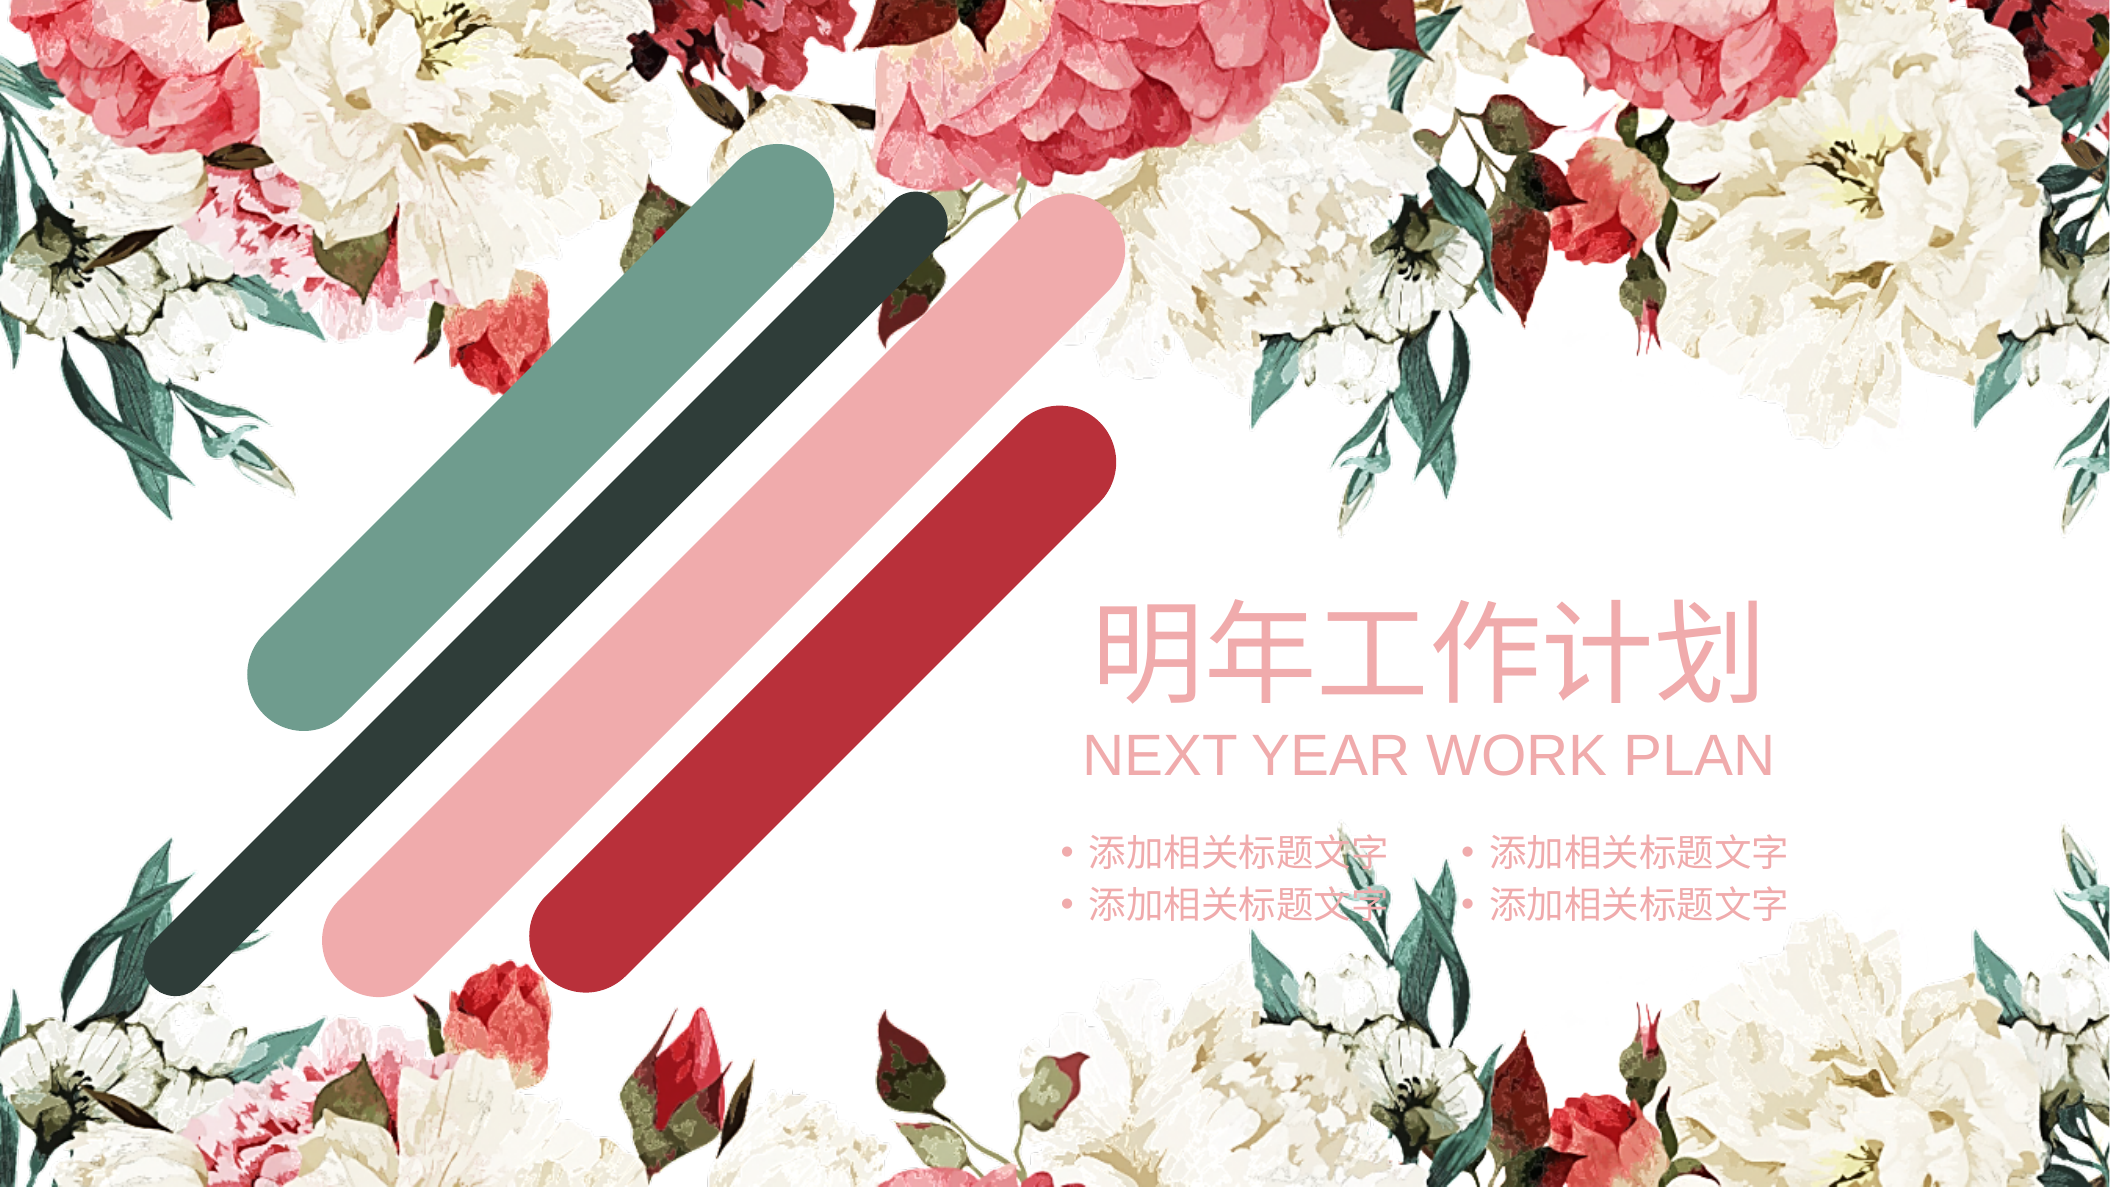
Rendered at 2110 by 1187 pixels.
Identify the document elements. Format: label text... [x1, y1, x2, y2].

text_box 添加相关标题文字 [1060, 828, 1389, 874]
text_box [0, 0, 2110, 1187]
text_box [321, 193, 1126, 998]
text_box 添加相关标题文字 [1460, 880, 1790, 926]
text_box [246, 143, 835, 732]
text_box 添加相关标题文字 [1460, 828, 1790, 874]
text_box 添加相关标题文字 [1060, 880, 1389, 926]
text_box [528, 405, 1117, 994]
text_box [142, 191, 949, 997]
